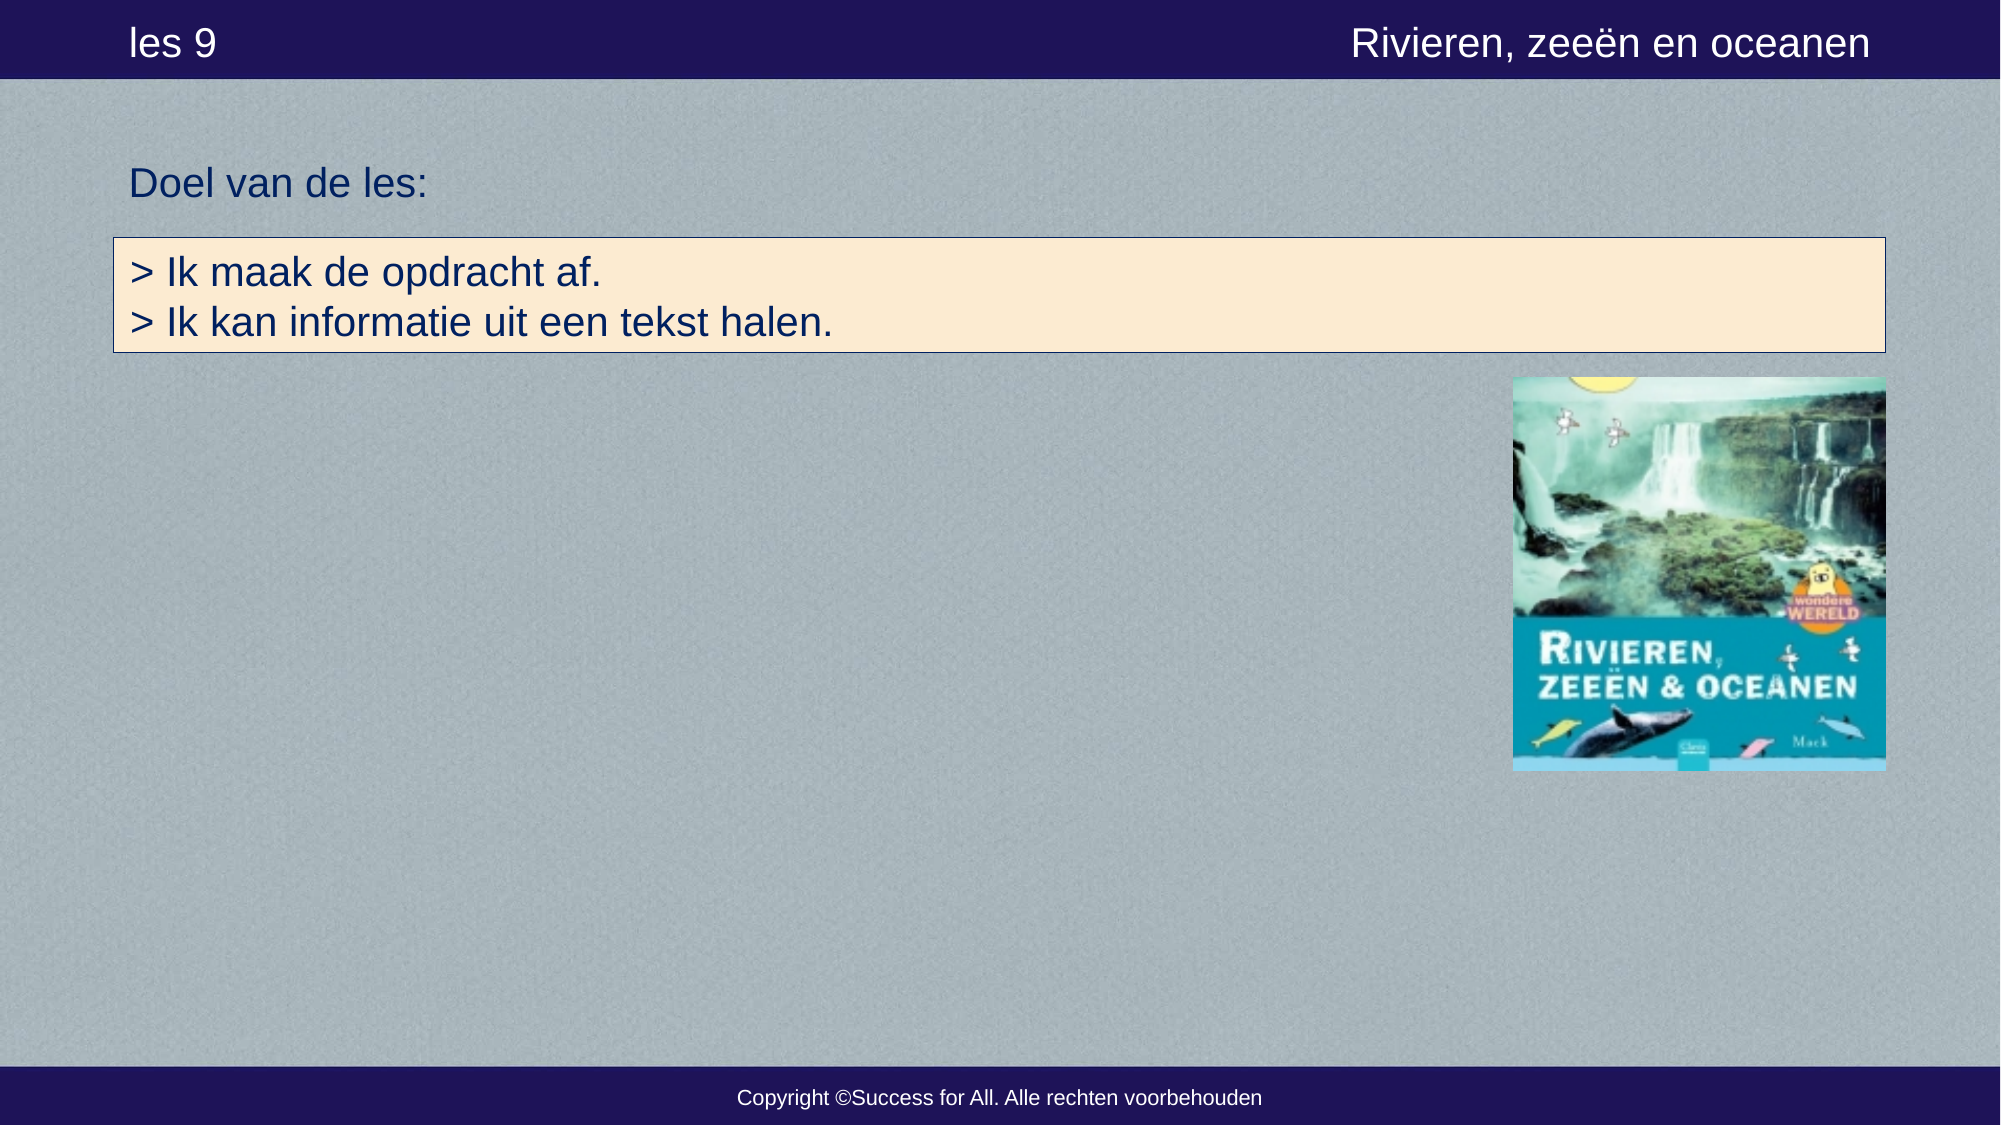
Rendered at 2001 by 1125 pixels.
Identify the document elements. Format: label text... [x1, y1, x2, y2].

text_box Copyright ©Success for All. Alle rechten voorbehouden [0, 1076, 2000, 1125]
text_box Rivieren, zeeën en oceanen [999, 8, 1886, 73]
text_box les 9 [114, 8, 354, 73]
text_box Doel van de les: [113, 148, 1635, 214]
picture [0, 0, 2001, 1125]
text_box > Ik maak de opdracht af. > Ik kan informatie uit een tekst halen. [113, 237, 1886, 353]
